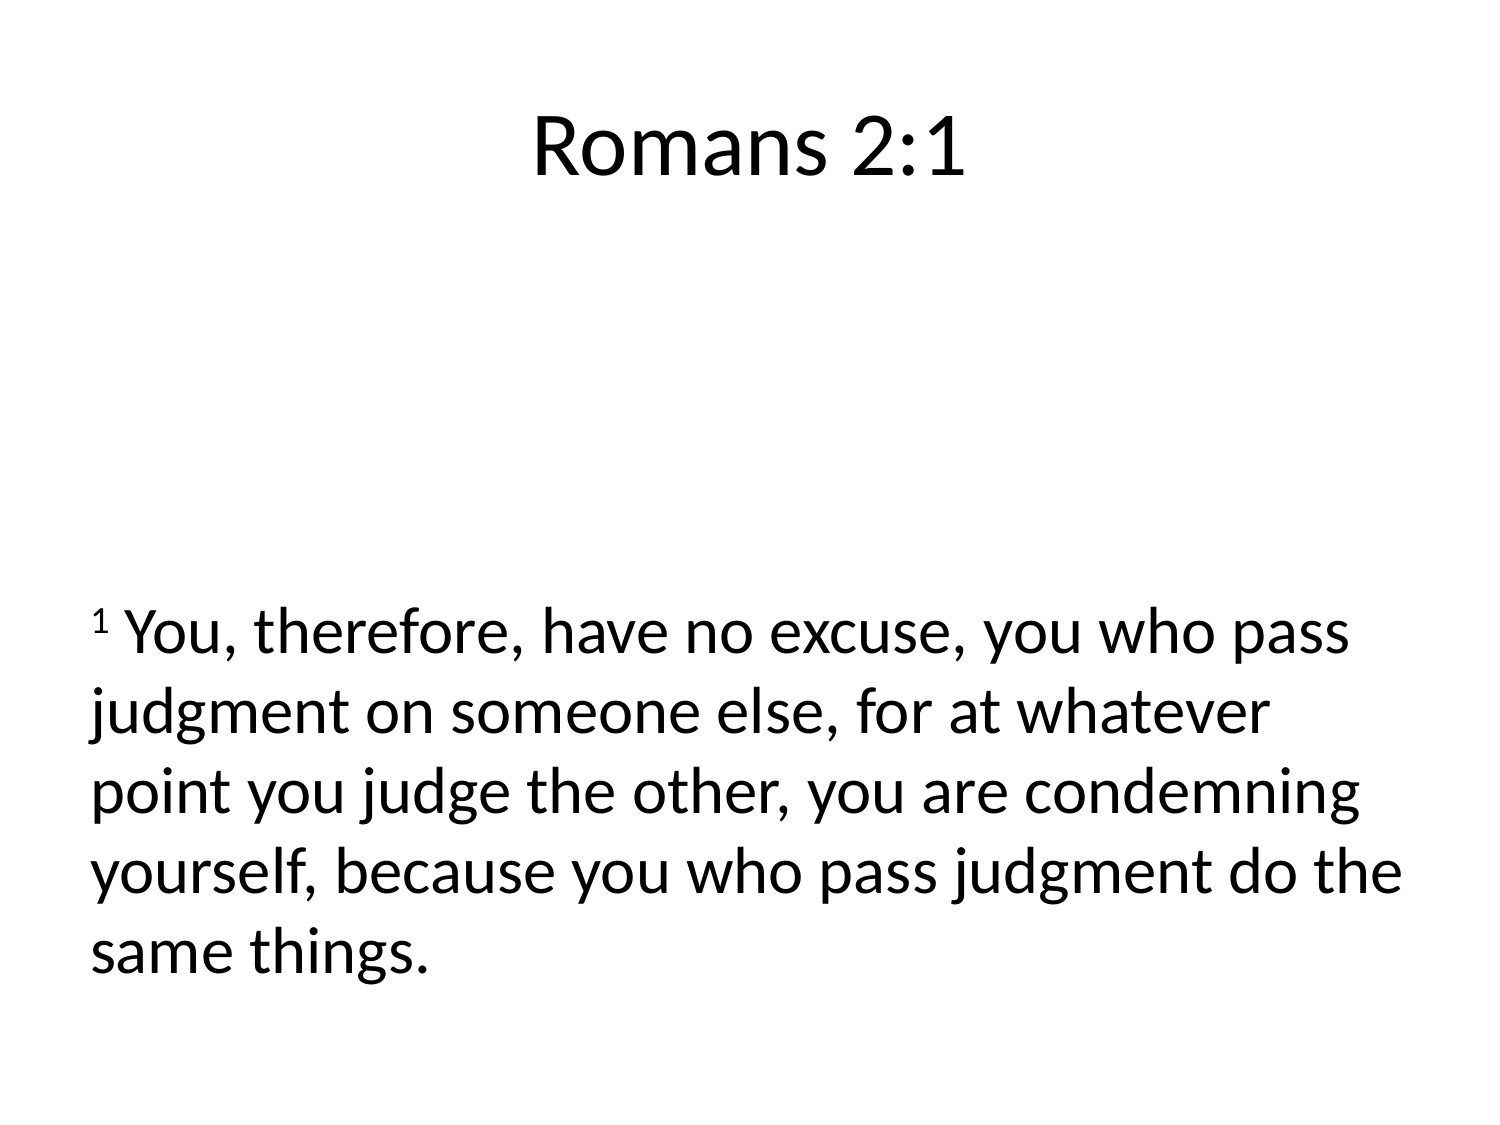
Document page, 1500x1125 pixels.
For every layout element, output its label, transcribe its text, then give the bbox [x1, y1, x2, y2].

title Romans 2:1 [75, 45, 1425, 233]
list 1 You, therefore, have no excuse, you who pass judgment on someone else, for at whatever point you judge the other, you are condemning yourself, because you who pass judgment do the same things. [75, 262, 1425, 1005]
